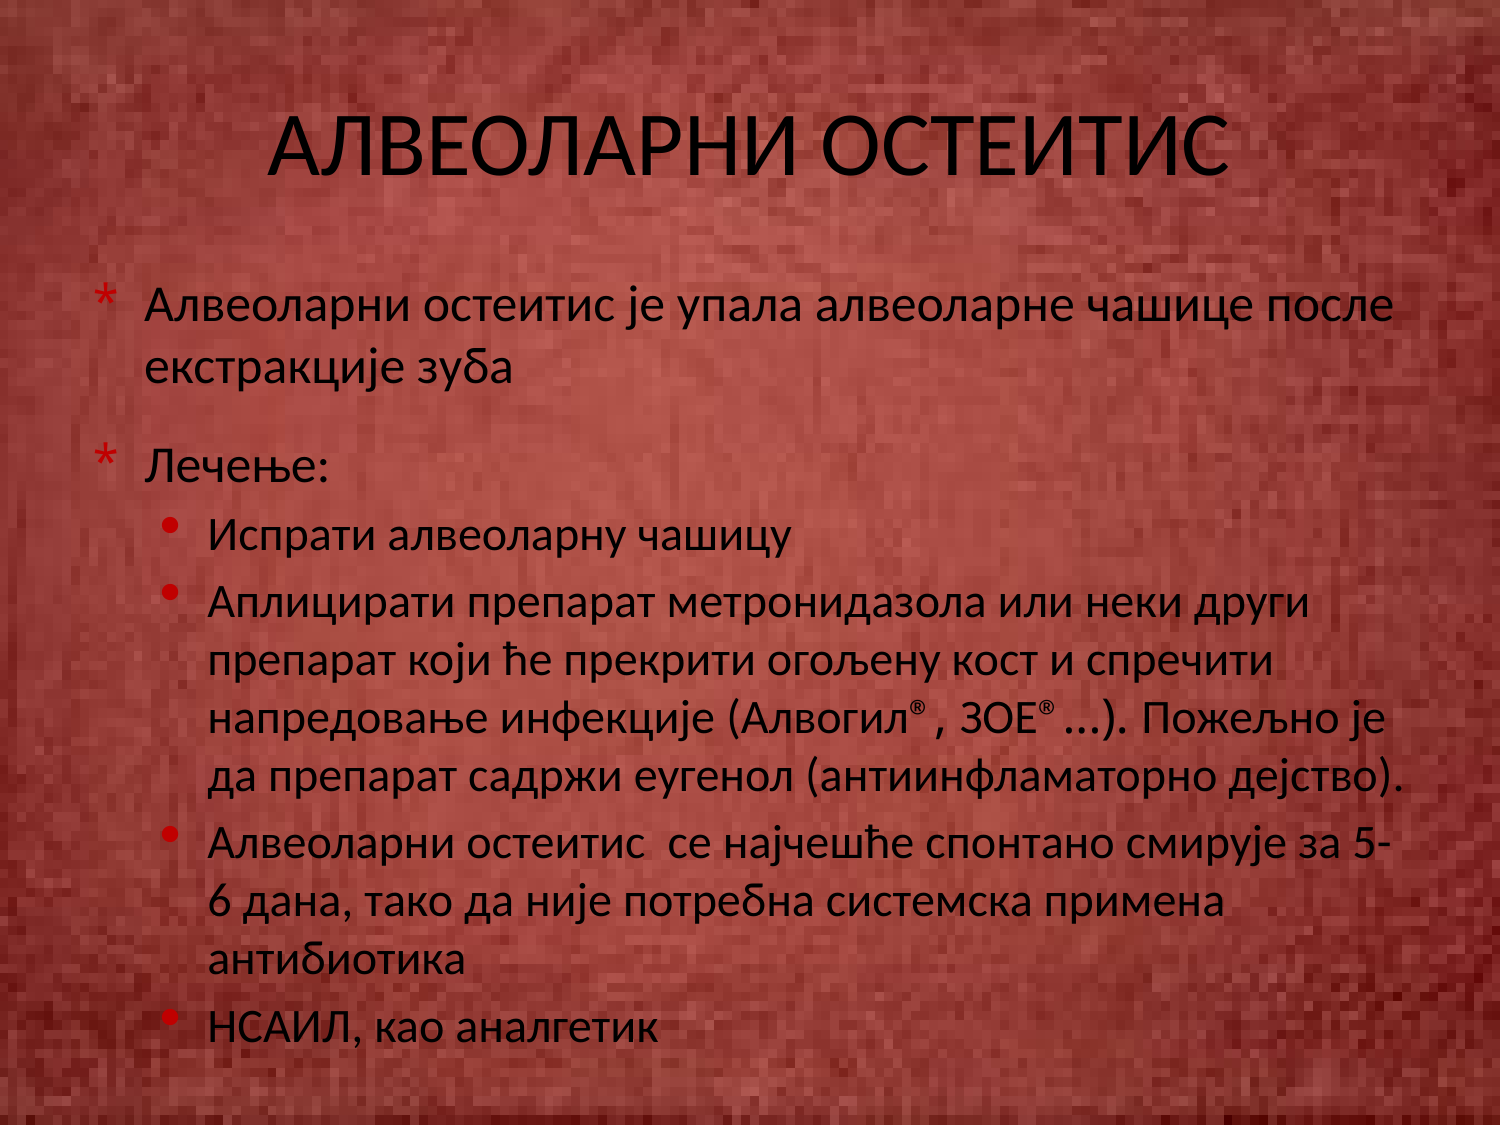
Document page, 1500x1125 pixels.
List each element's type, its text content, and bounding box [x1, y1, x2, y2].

picture [0, 0, 1500, 1125]
list Алвеоларни остеитис је упала алвеоларне чашице после екстракције зуба Лечење: Испрати алвеоларну чашицу Аплицирати препарат метронидазола или неки други препарат који ће прекрити огољену кост и спречити напредовање инфекције (Алвогил®, ЗОЕ®...). Пожељно је да препарат садржи еугенол (антиинфламаторно дејство). Алвеоларни остеитис се најчешће спонтано смирује за 5-6 дана, тако да није потребна системска примена антибиотика НСАИЛ, као аналгетик [75, 262, 1425, 1125]
title АЛВЕОЛАРНИ ОСТЕИТИС [75, 45, 1425, 233]
